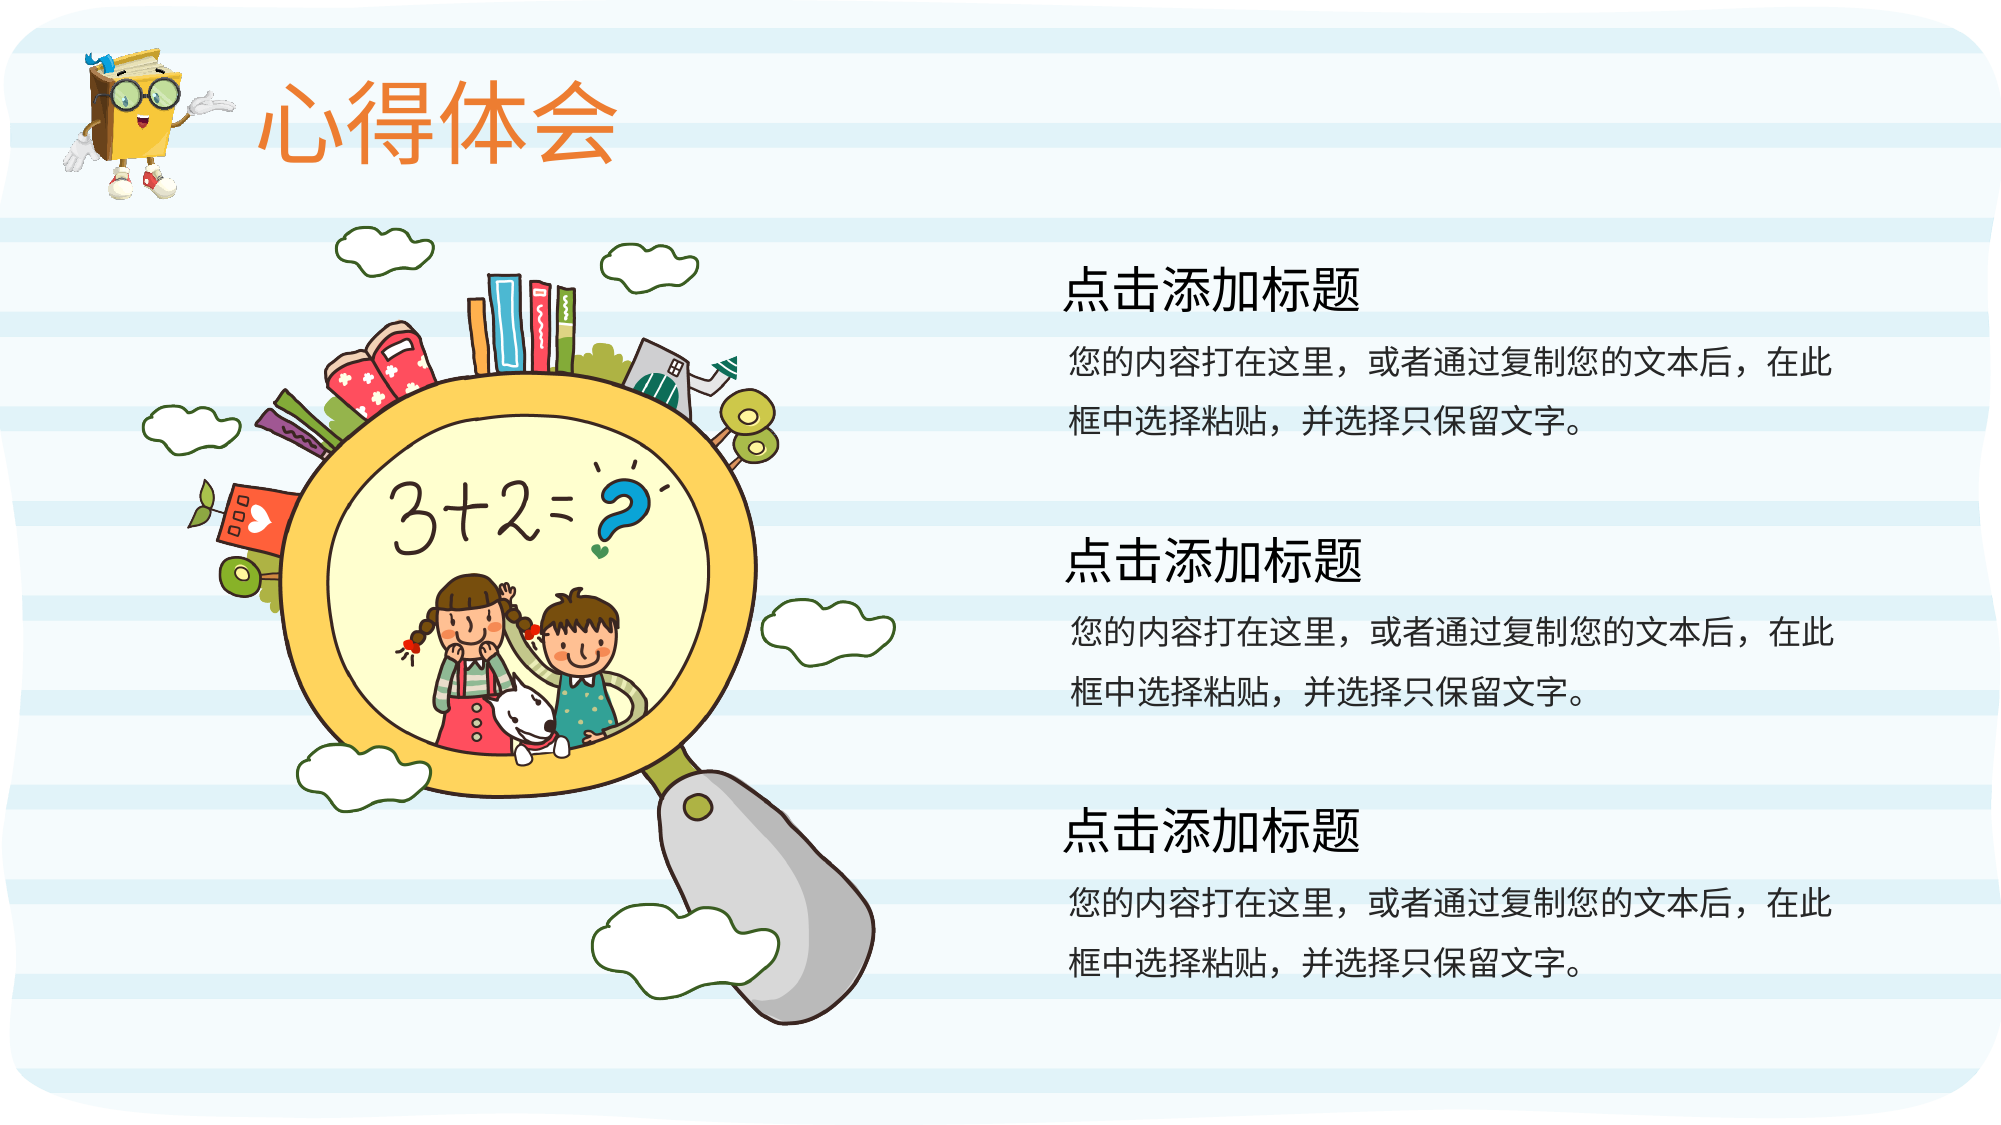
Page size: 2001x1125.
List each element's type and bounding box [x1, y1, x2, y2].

text_box [55, 44, 782, 204]
picture [110, 207, 944, 1041]
text_box [1046, 792, 1881, 1004]
text_box [1046, 251, 1881, 462]
text_box [1048, 521, 1884, 733]
